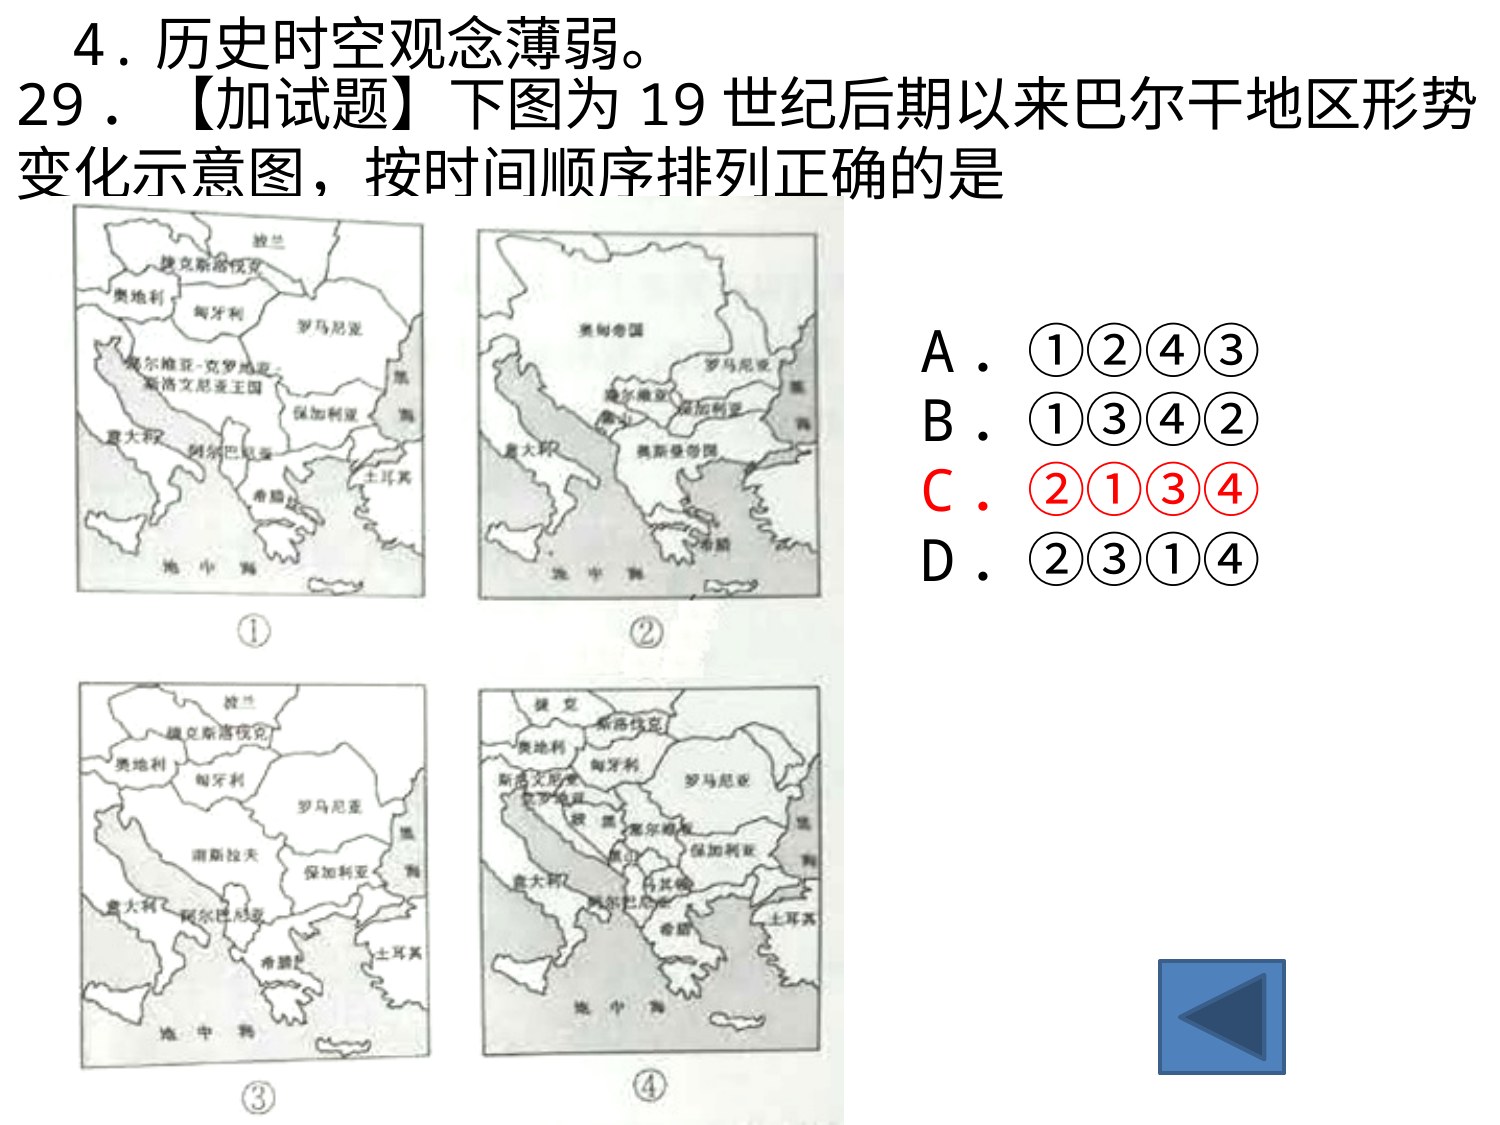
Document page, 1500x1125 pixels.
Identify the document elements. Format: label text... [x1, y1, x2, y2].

text_box 29．【加试题】下图为19世纪后期以来巴尔干地区形势变化示意图，按时间顺序排列正确的是 [0, 59, 1500, 285]
text_box [1158, 959, 1286, 1075]
picture [46, 196, 844, 1125]
text_box 4.历史时空观念薄弱。 [12, 0, 651, 85]
text_box A．①②④③ B．①③④② C．②①③④ D．②③①④ [905, 306, 1500, 601]
